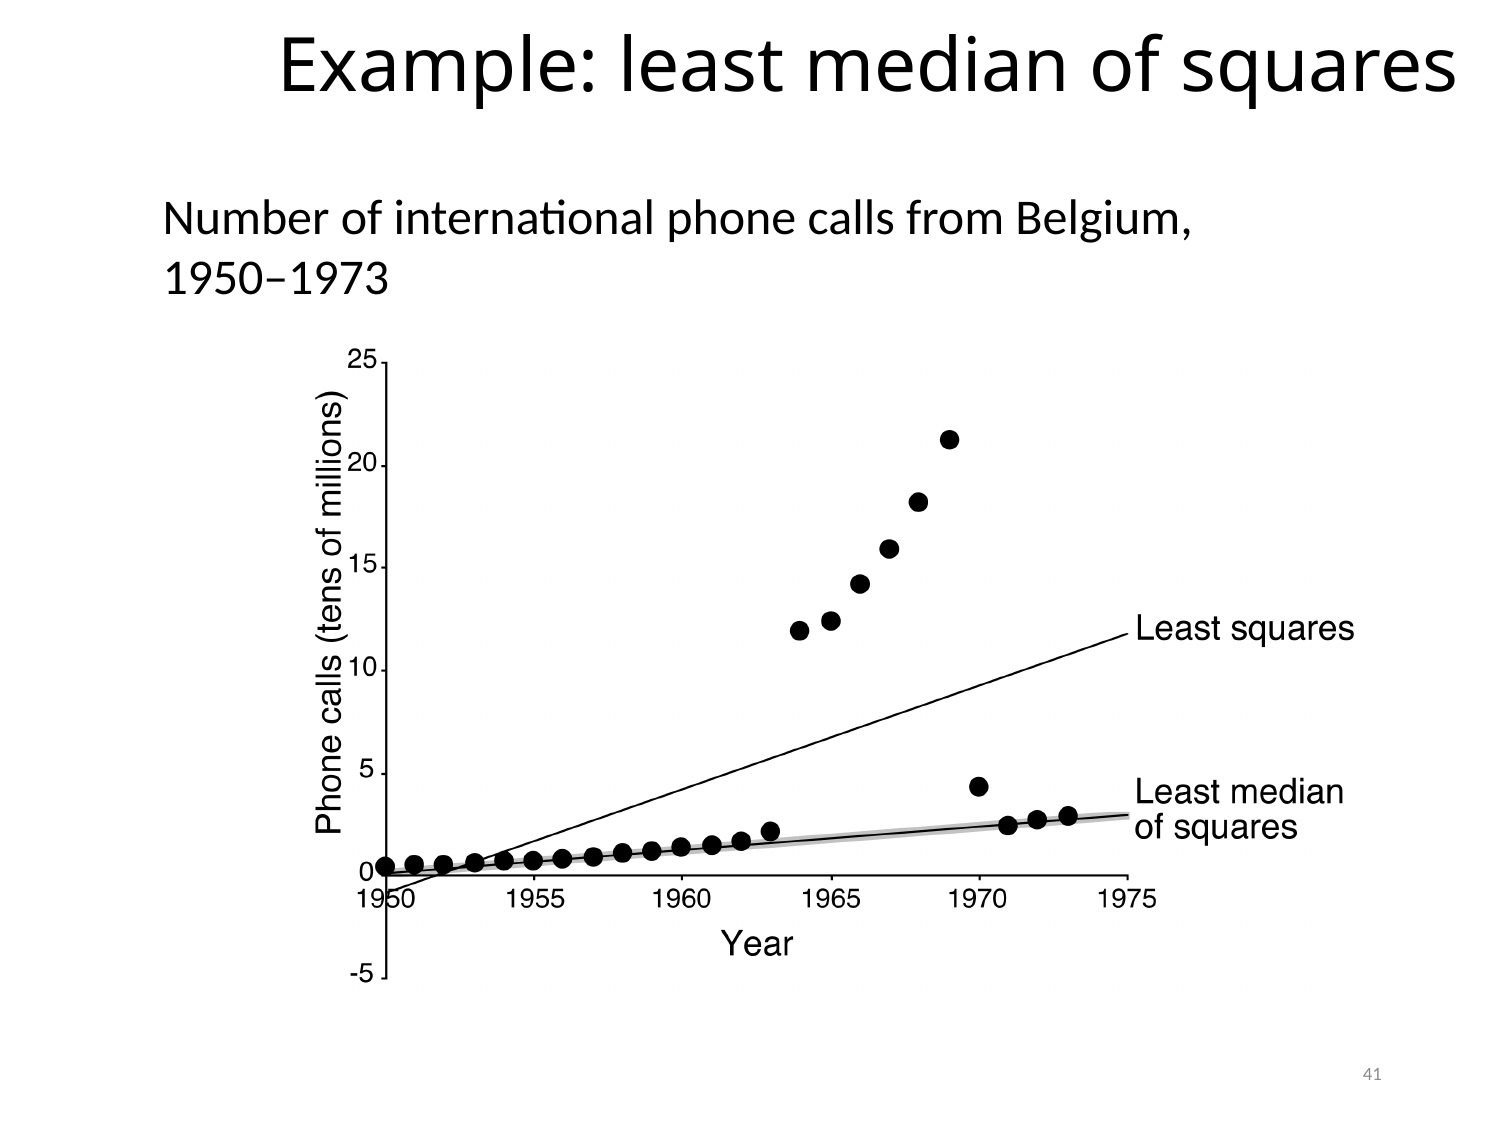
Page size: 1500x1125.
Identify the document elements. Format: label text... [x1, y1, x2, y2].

title Example: least median of squares [262, 0, 1500, 148]
text_box Number of international phone calls from Belgium, 1950–1973 [147, 177, 1336, 312]
slide_number 41 [1059, 1042, 1397, 1103]
picture [310, 347, 1361, 992]
